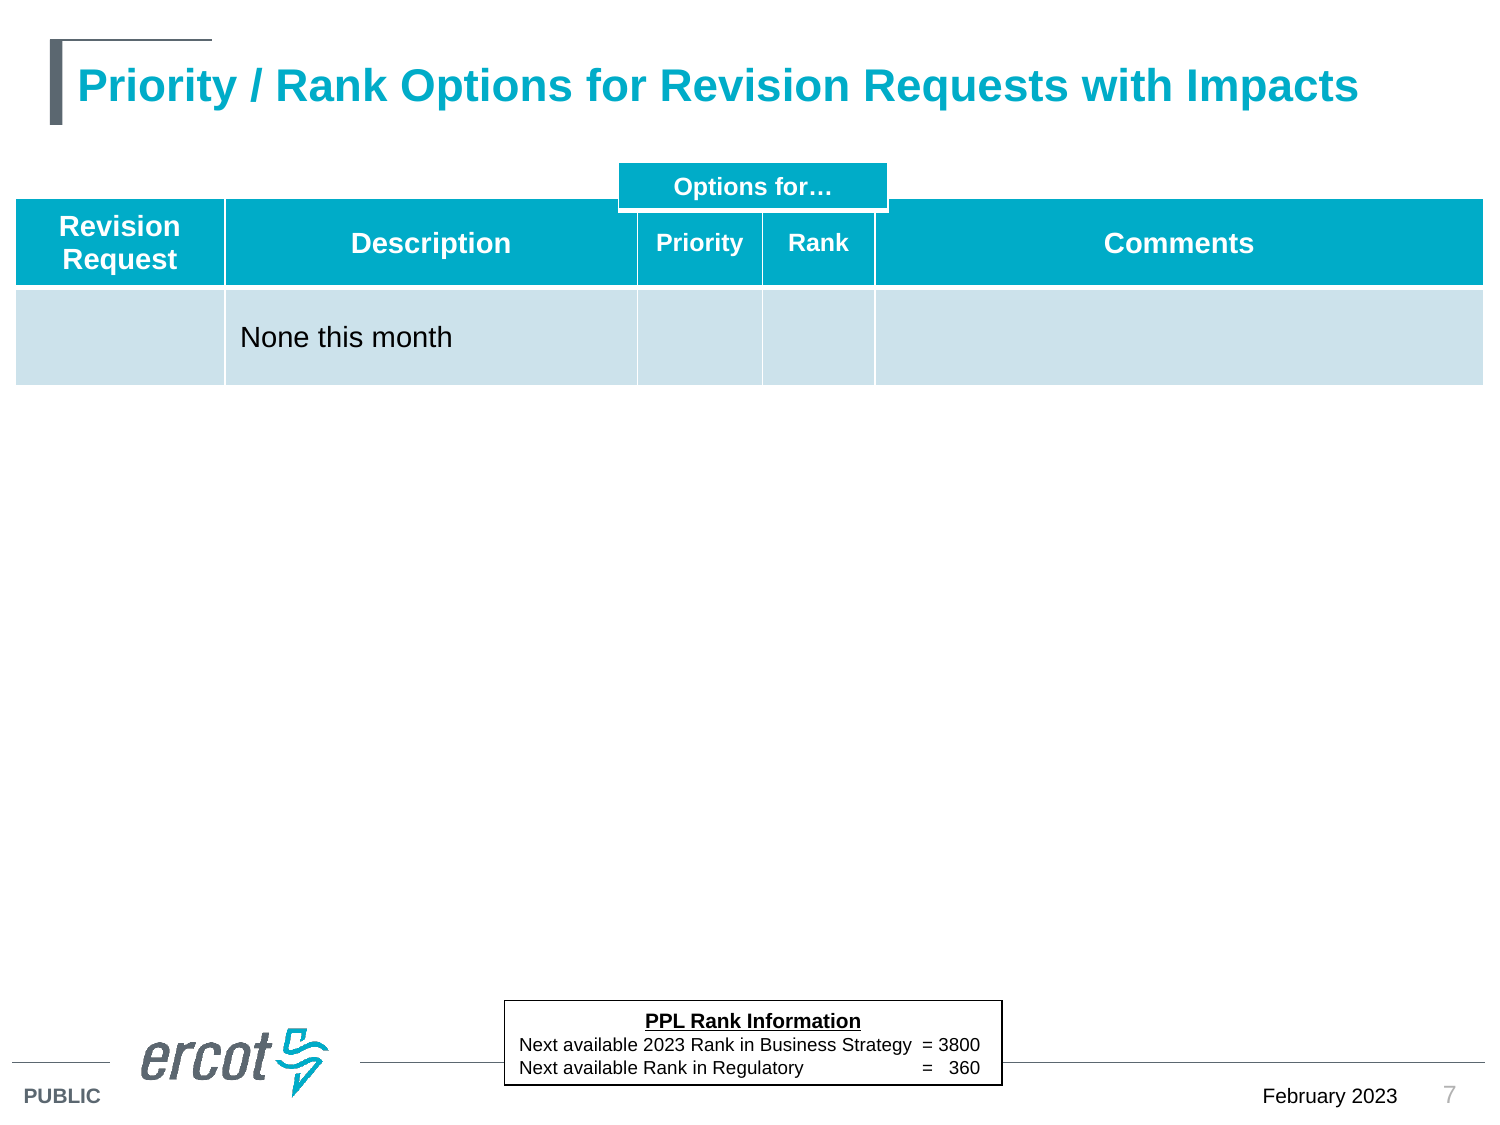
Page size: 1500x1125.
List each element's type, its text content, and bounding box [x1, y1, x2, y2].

text_box PPL Rank Information Next available 2023 Rank in Business Strategy = 3800 Next available Rank in Regulatory = 360 [504, 1000, 1003, 1086]
table_header Revision Request [16, 199, 224, 285]
title Priority / Rank Options for Revision Requests with Impacts [62, 48, 1413, 134]
table_cell [876, 290, 1483, 385]
table_header Description [226, 199, 637, 285]
table_header Options for… [619, 163, 887, 208]
table_header Rank [763, 213, 874, 285]
picture [137, 1024, 332, 1100]
table_header Comments [876, 199, 1483, 285]
table_cell None this month [226, 290, 637, 385]
table_header Priority [638, 213, 762, 285]
slide_number 7 [1412, 1076, 1488, 1112]
table_cell [16, 290, 224, 385]
table_cell [638, 290, 762, 385]
table_cell [763, 290, 874, 385]
